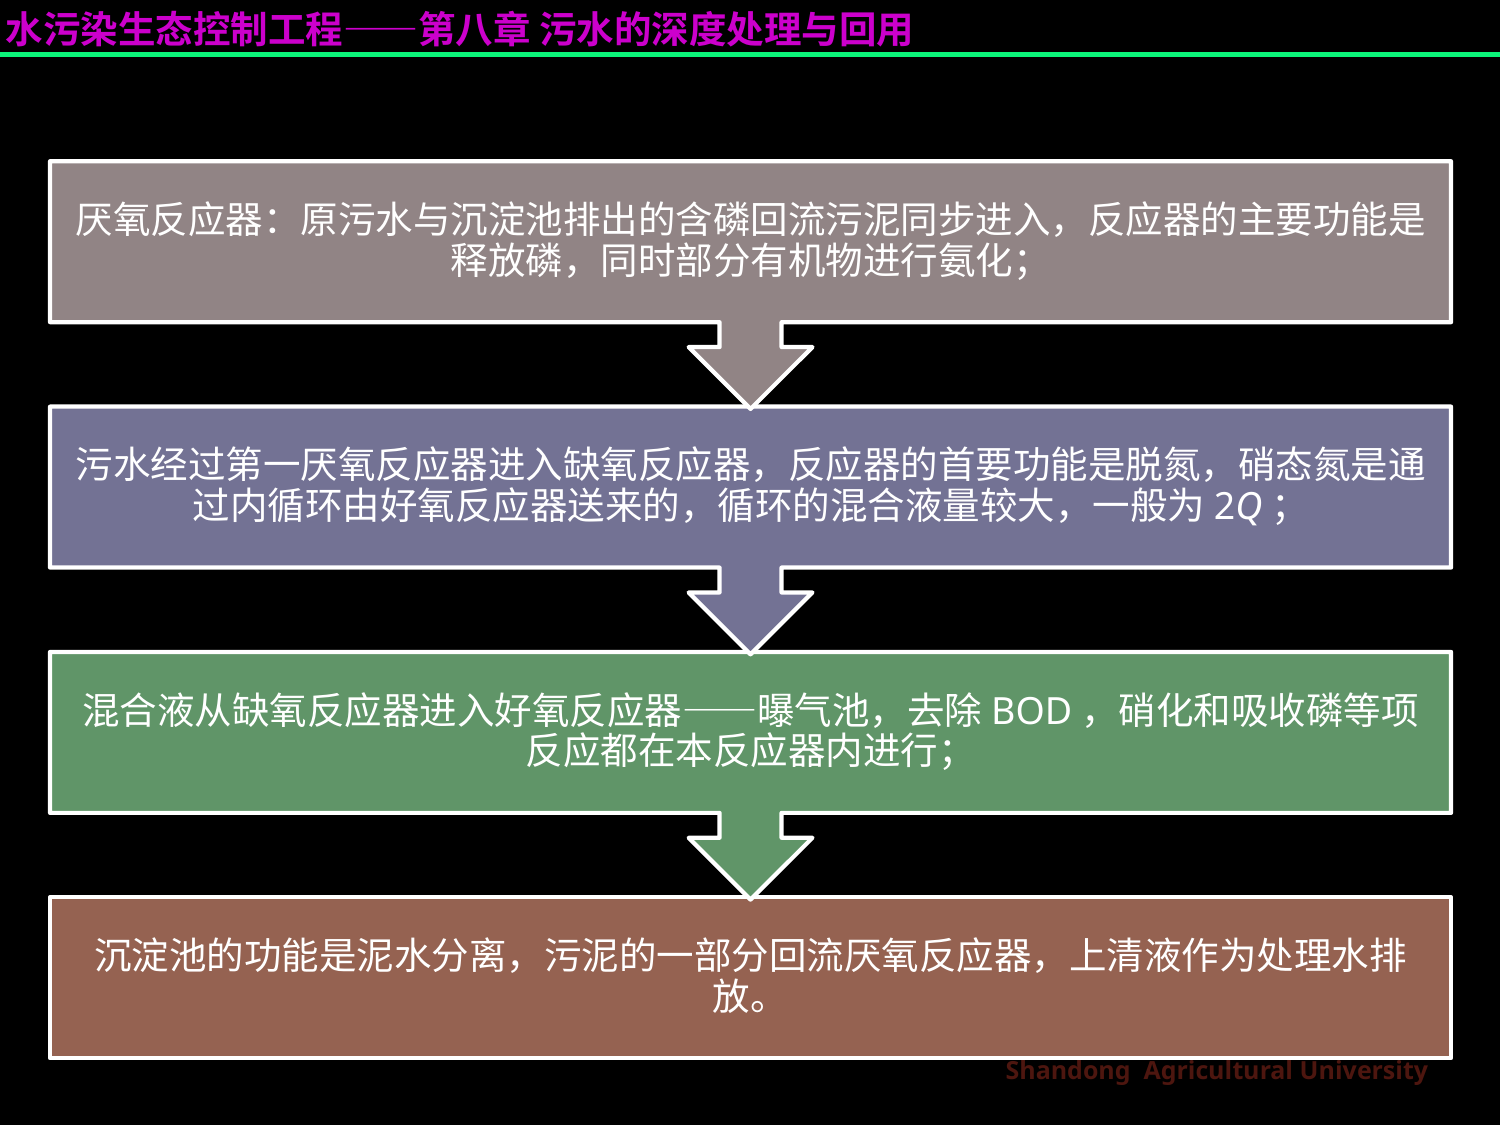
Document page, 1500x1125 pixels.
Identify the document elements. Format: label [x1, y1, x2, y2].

list [49, 160, 1452, 1059]
